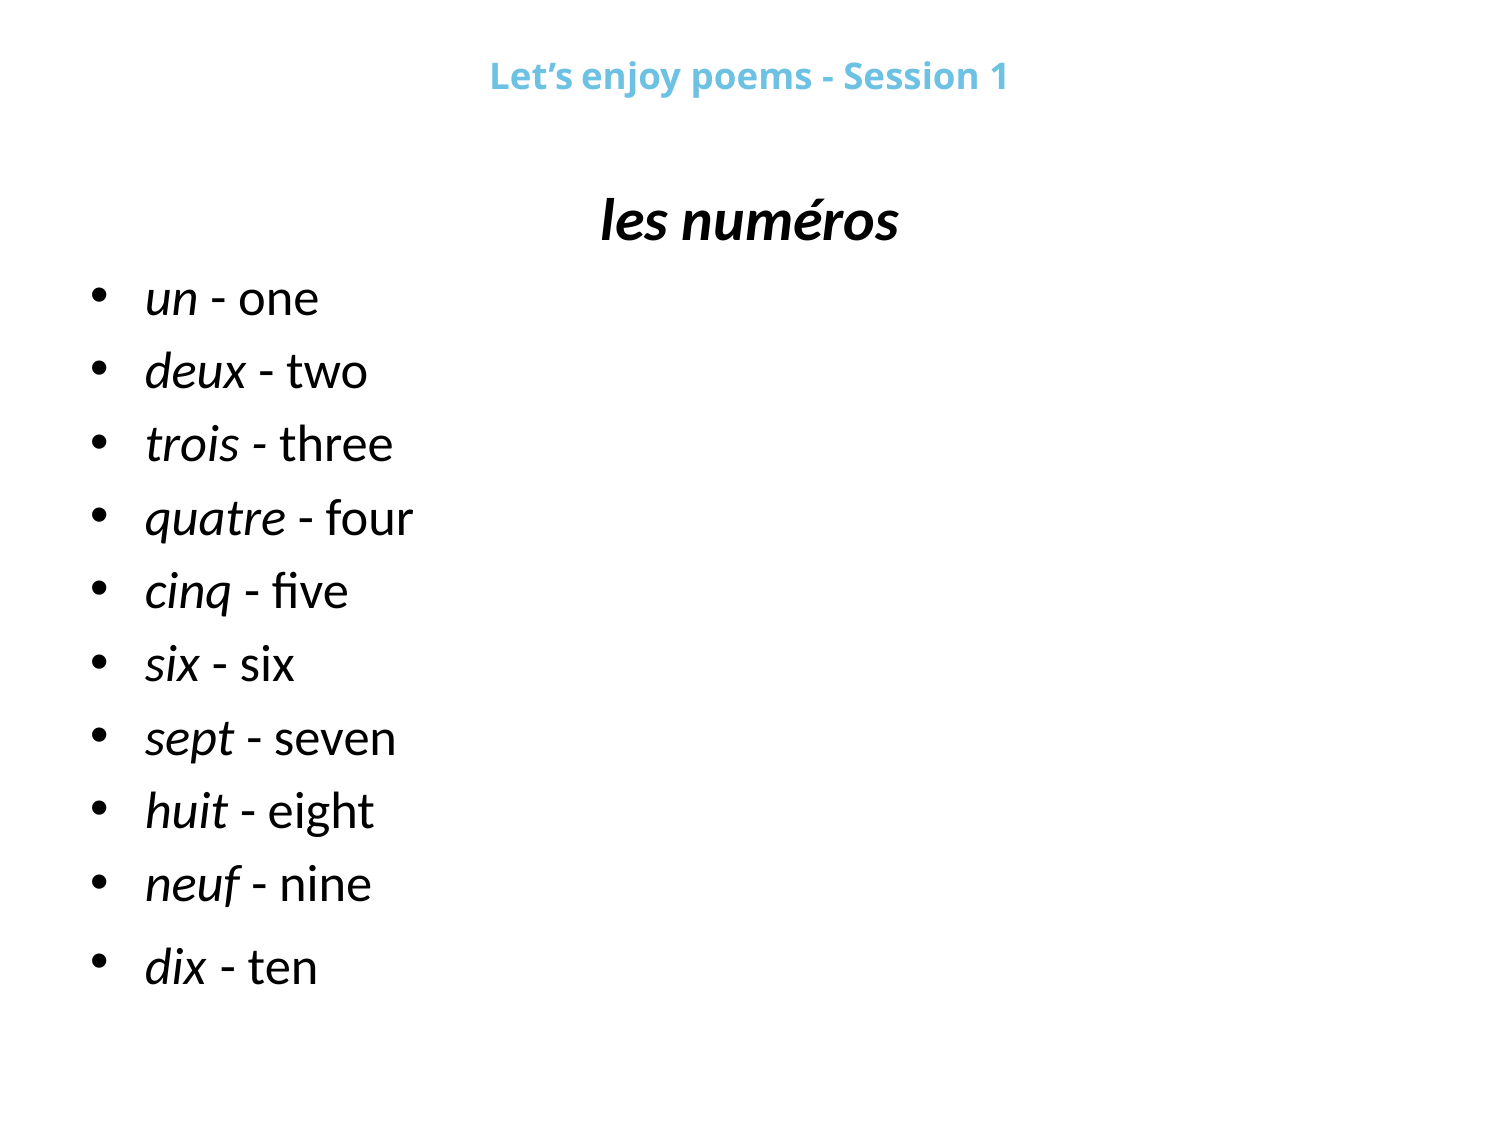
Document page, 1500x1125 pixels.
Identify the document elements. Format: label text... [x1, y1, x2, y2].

title Let’s enjoy poems - Session 1 [74, 44, 1426, 150]
list les numéros un - one deux - two trois - three quatre - four cinq - five six - six sept - seven huit - eight neuf - nine dix - ten [74, 172, 1426, 1006]
